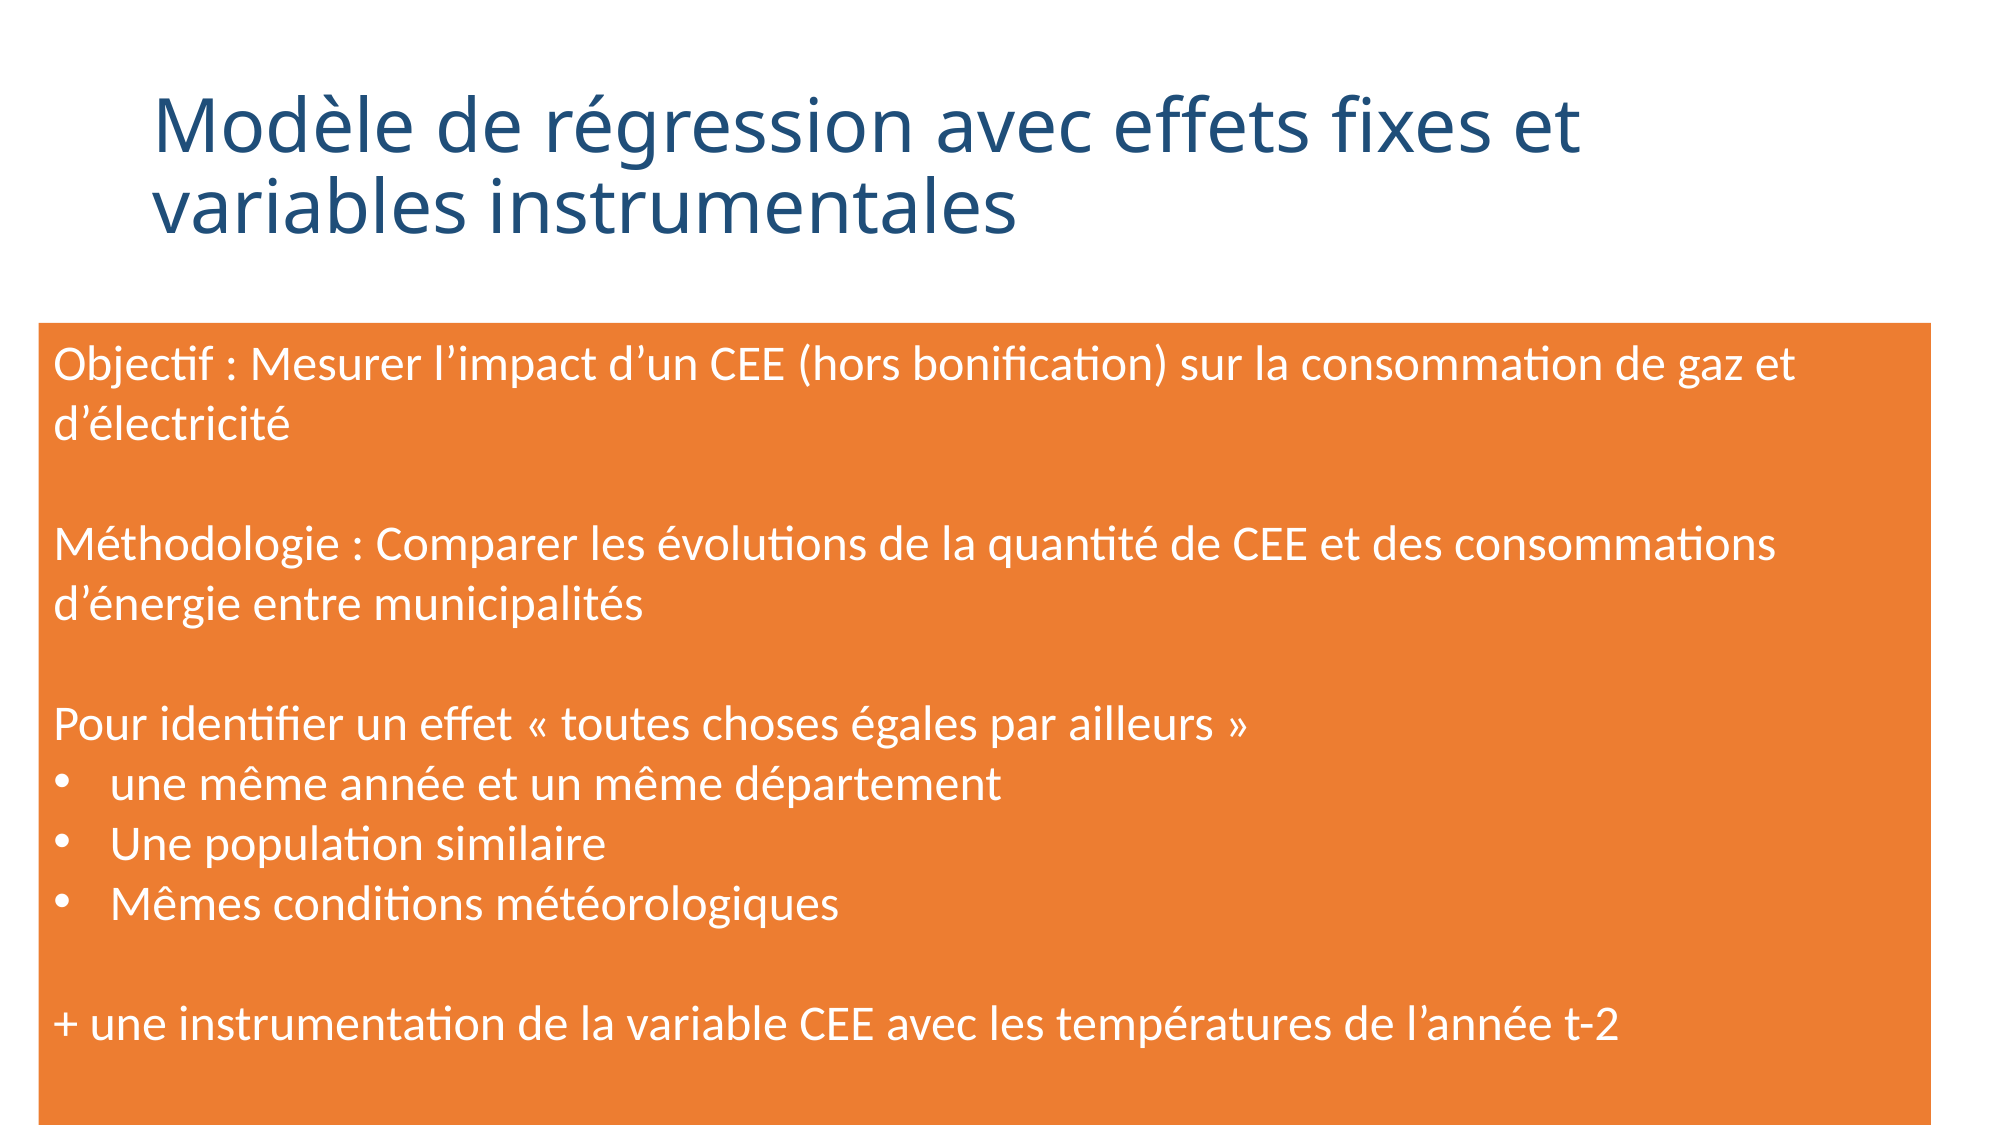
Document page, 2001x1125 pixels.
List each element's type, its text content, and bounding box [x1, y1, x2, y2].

text_box Objectif : Mesurer l’impact d’un CEE (hors bonification) sur la consommation de gaz et d’électricité Méthodologie : Comparer les évolutions de la quantité de CEE et des consommations d’énergie entre municipalités Pour identifier un effet « toutes choses égales par ailleurs » une même année et un même département Une population similaire Mêmes conditions météorologiques + une instrumentation de la variable CEE avec les températures de l’année t-2 [38, 322, 1931, 1125]
title Modèle de régression avec effets fixes et variables instrumentales [137, 59, 1863, 278]
